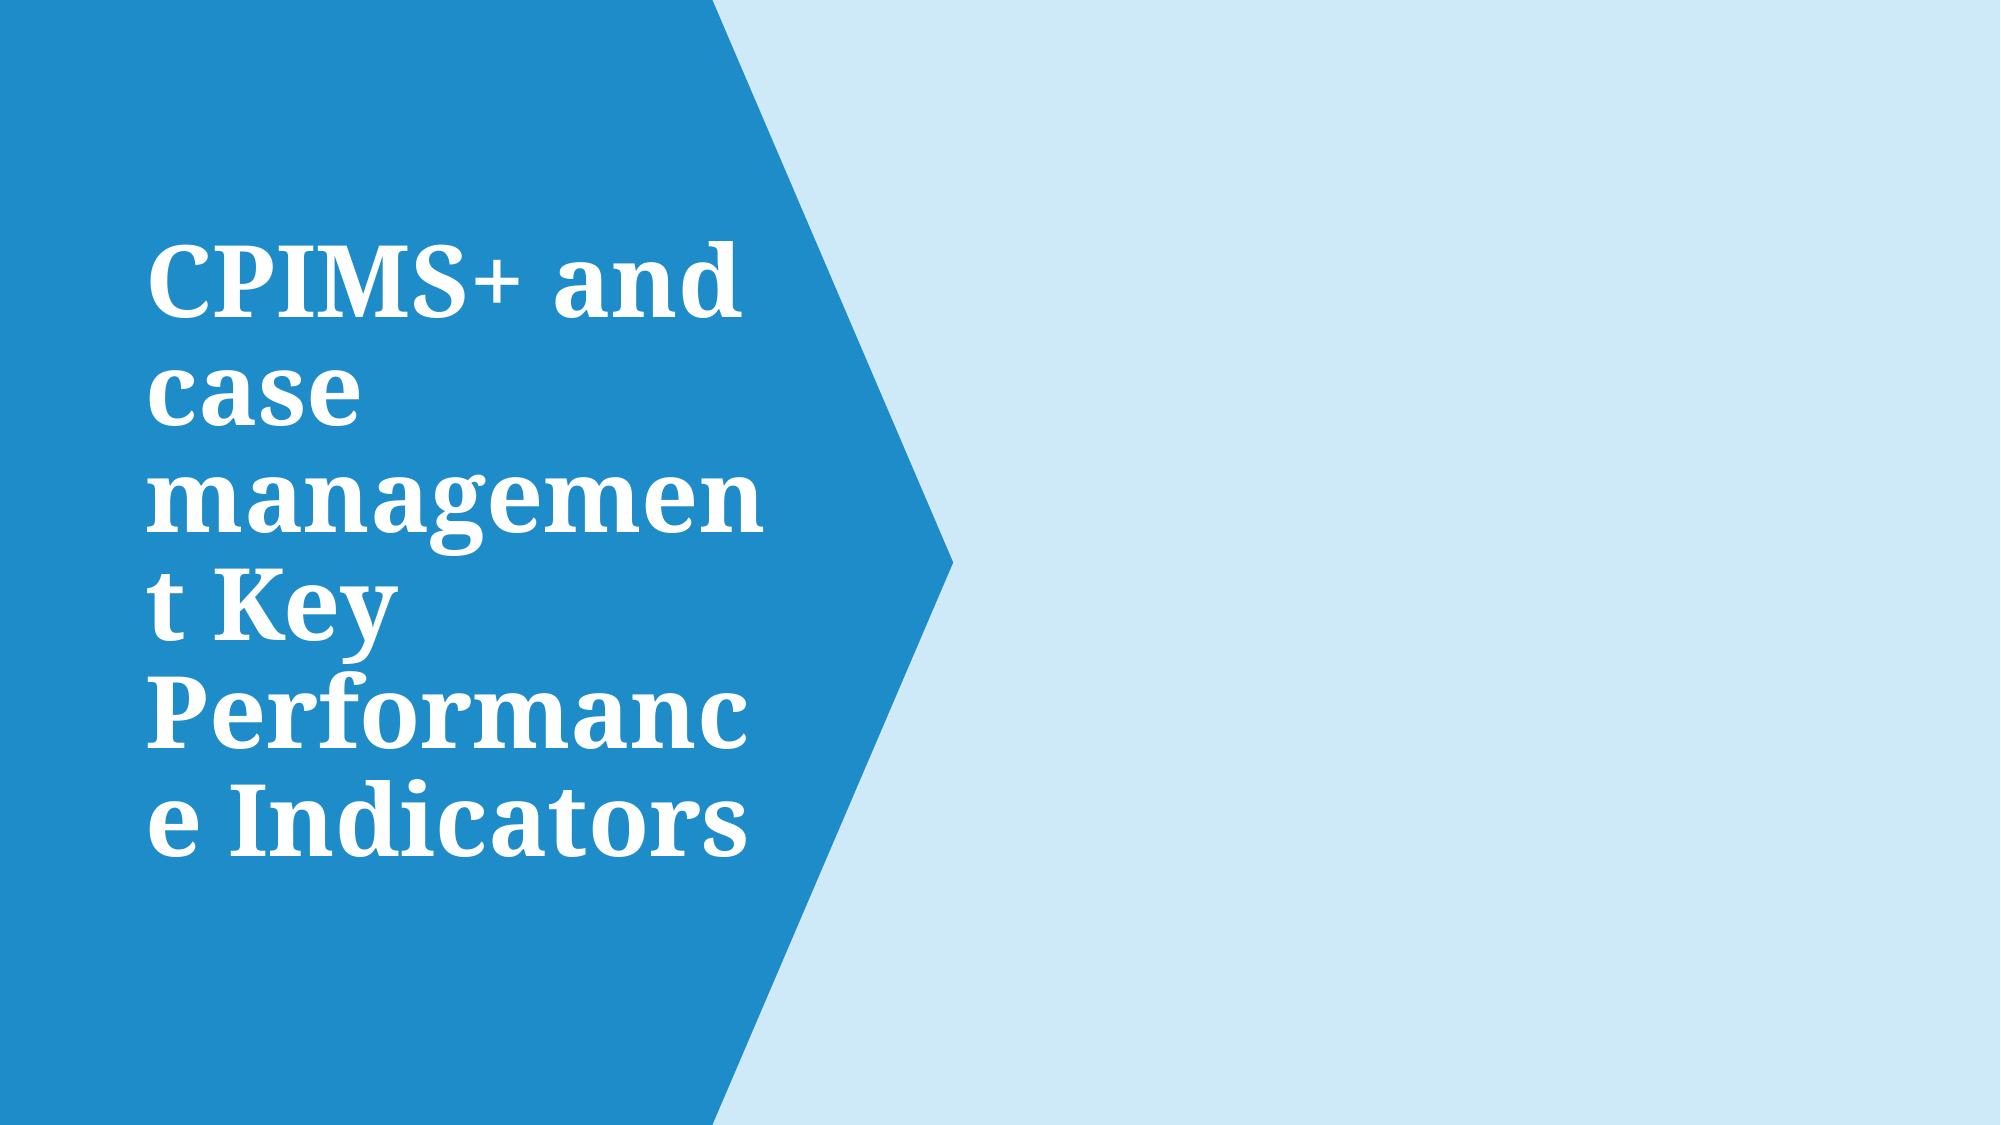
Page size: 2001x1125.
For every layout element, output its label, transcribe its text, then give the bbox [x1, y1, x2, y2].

title CPIMS+ and case management Key Performance Indicators [130, 508, 790, 601]
